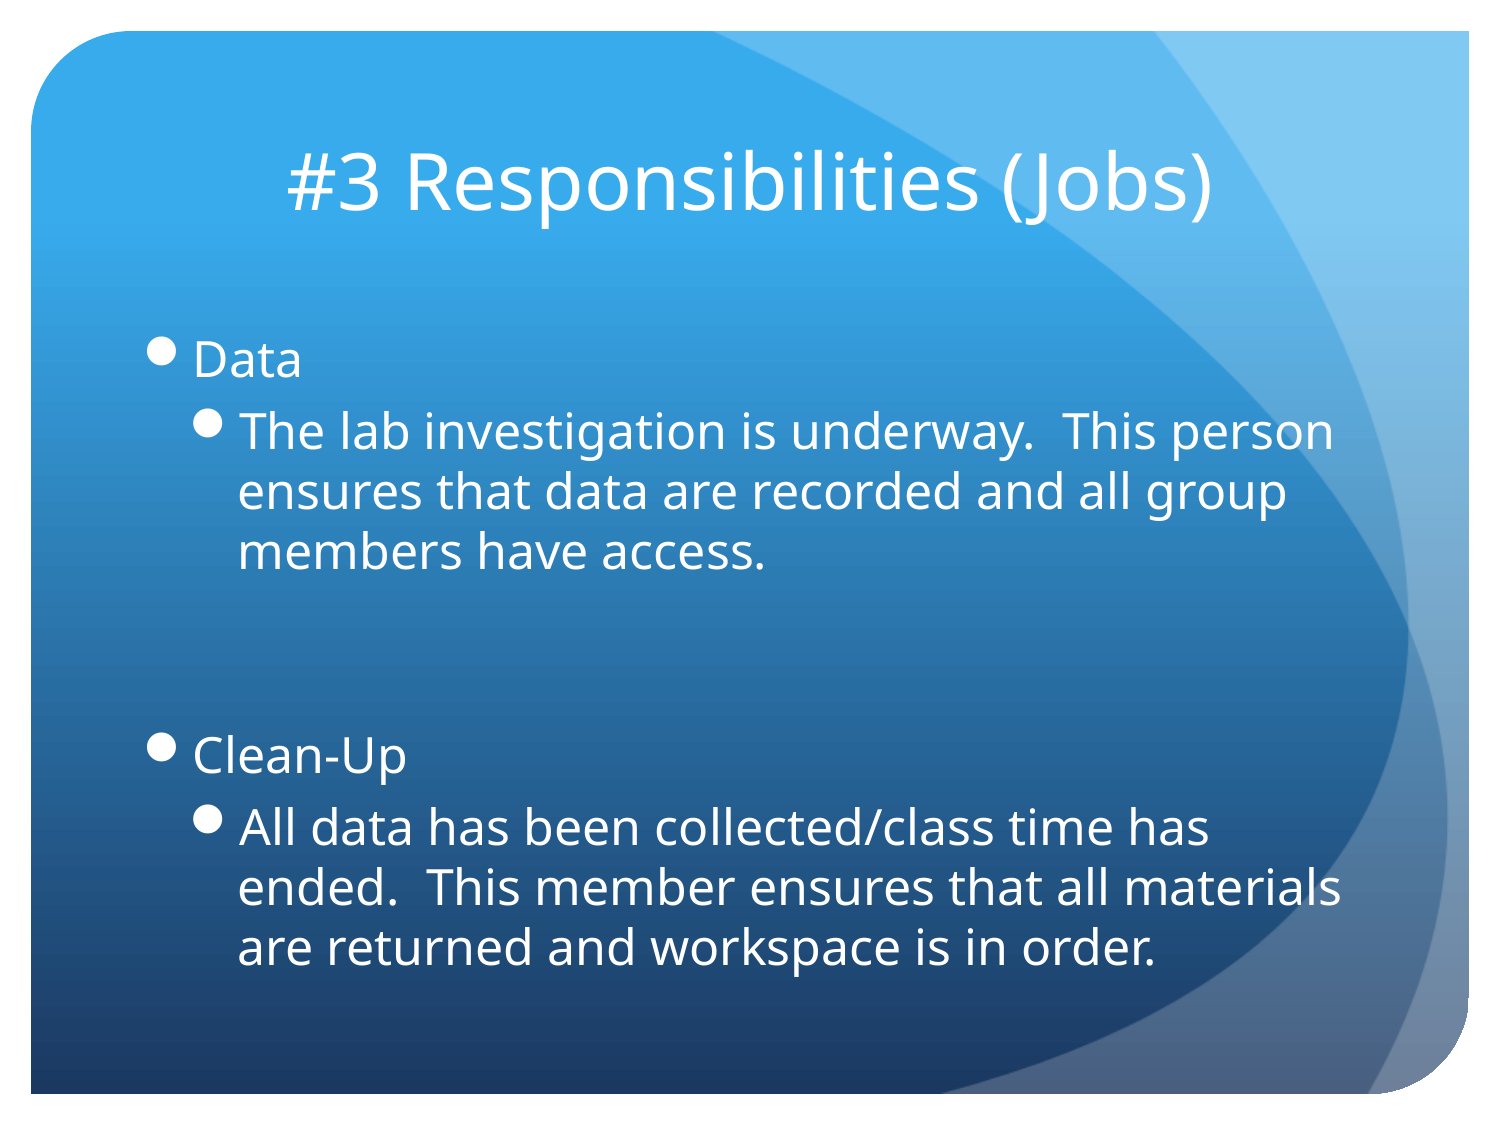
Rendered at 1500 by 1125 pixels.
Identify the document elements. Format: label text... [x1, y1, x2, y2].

list Data The lab investigation is underway. This person ensures that data are recorded and all group members have access. Clean-Up All data has been collected/class time has ended. This member ensures that all materials are returned and workspace is in order. [127, 319, 1372, 1067]
title #3 Responsibilities (Jobs) [127, 62, 1372, 234]
picture [24, 30, 1473, 1094]
